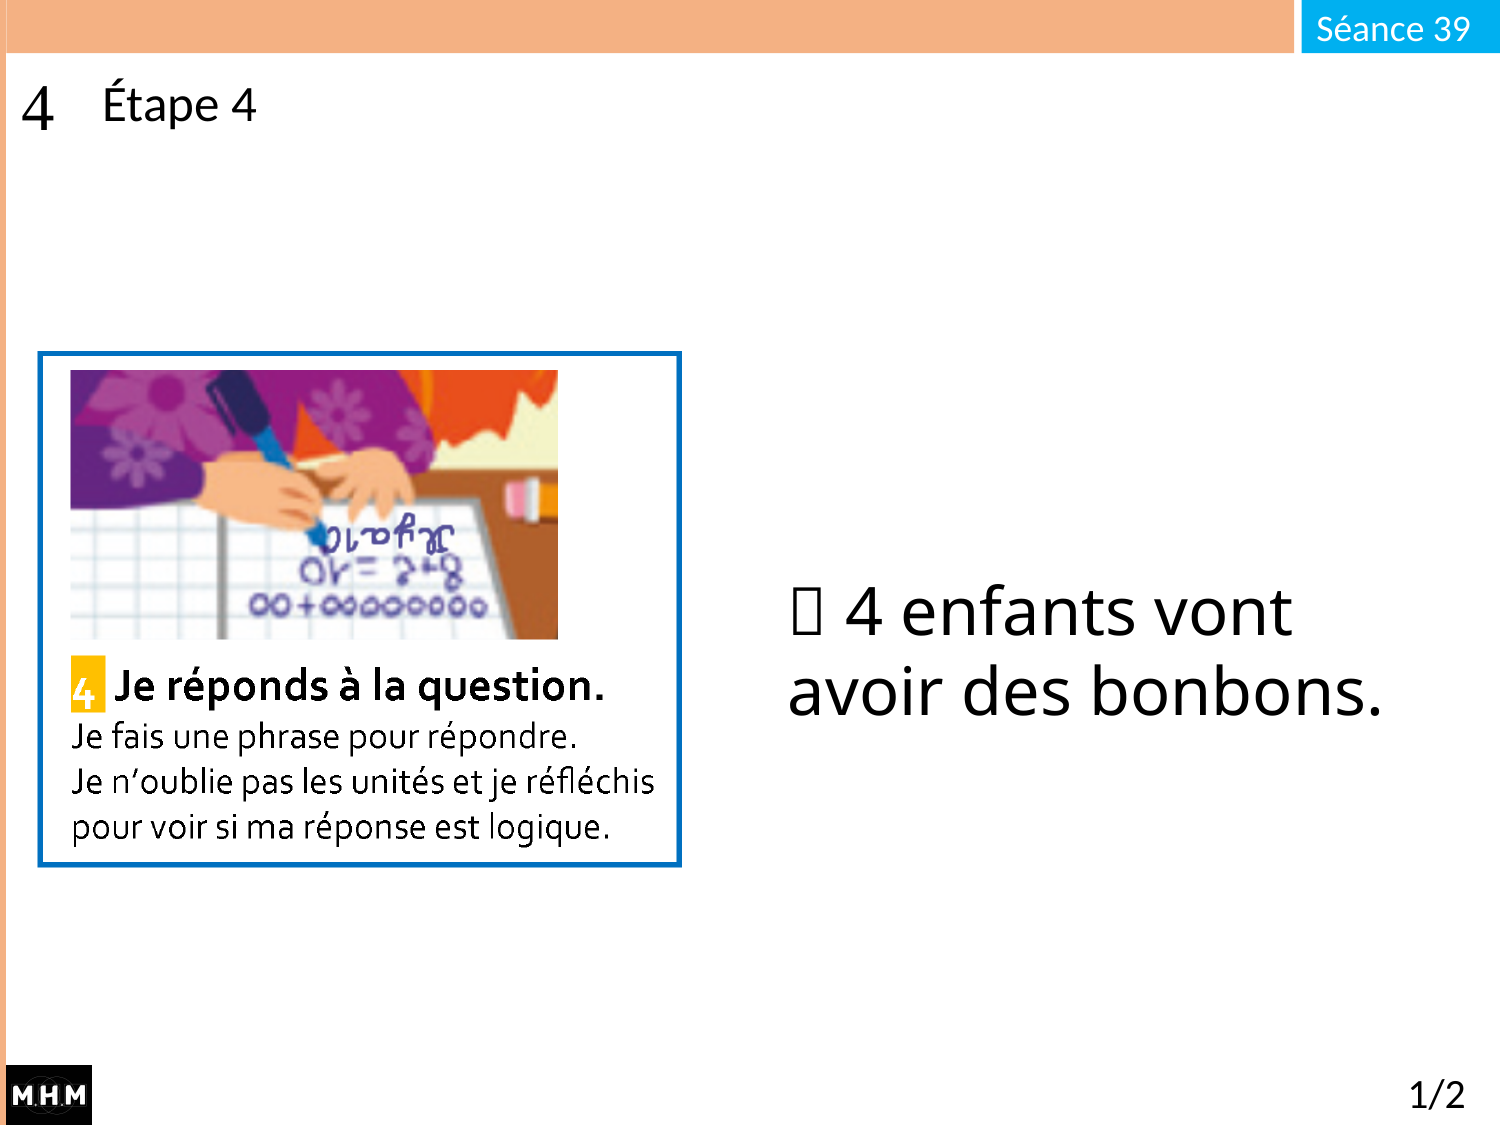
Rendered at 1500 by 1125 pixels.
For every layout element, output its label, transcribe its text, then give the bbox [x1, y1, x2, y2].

text_box  4 enfants vont avoir des bonbons. [773, 561, 1423, 737]
title Étape 4 [87, 32, 1382, 140]
picture [34, 350, 684, 869]
picture [6, 1065, 92, 1125]
list 1/2 [1373, 1064, 1500, 1125]
